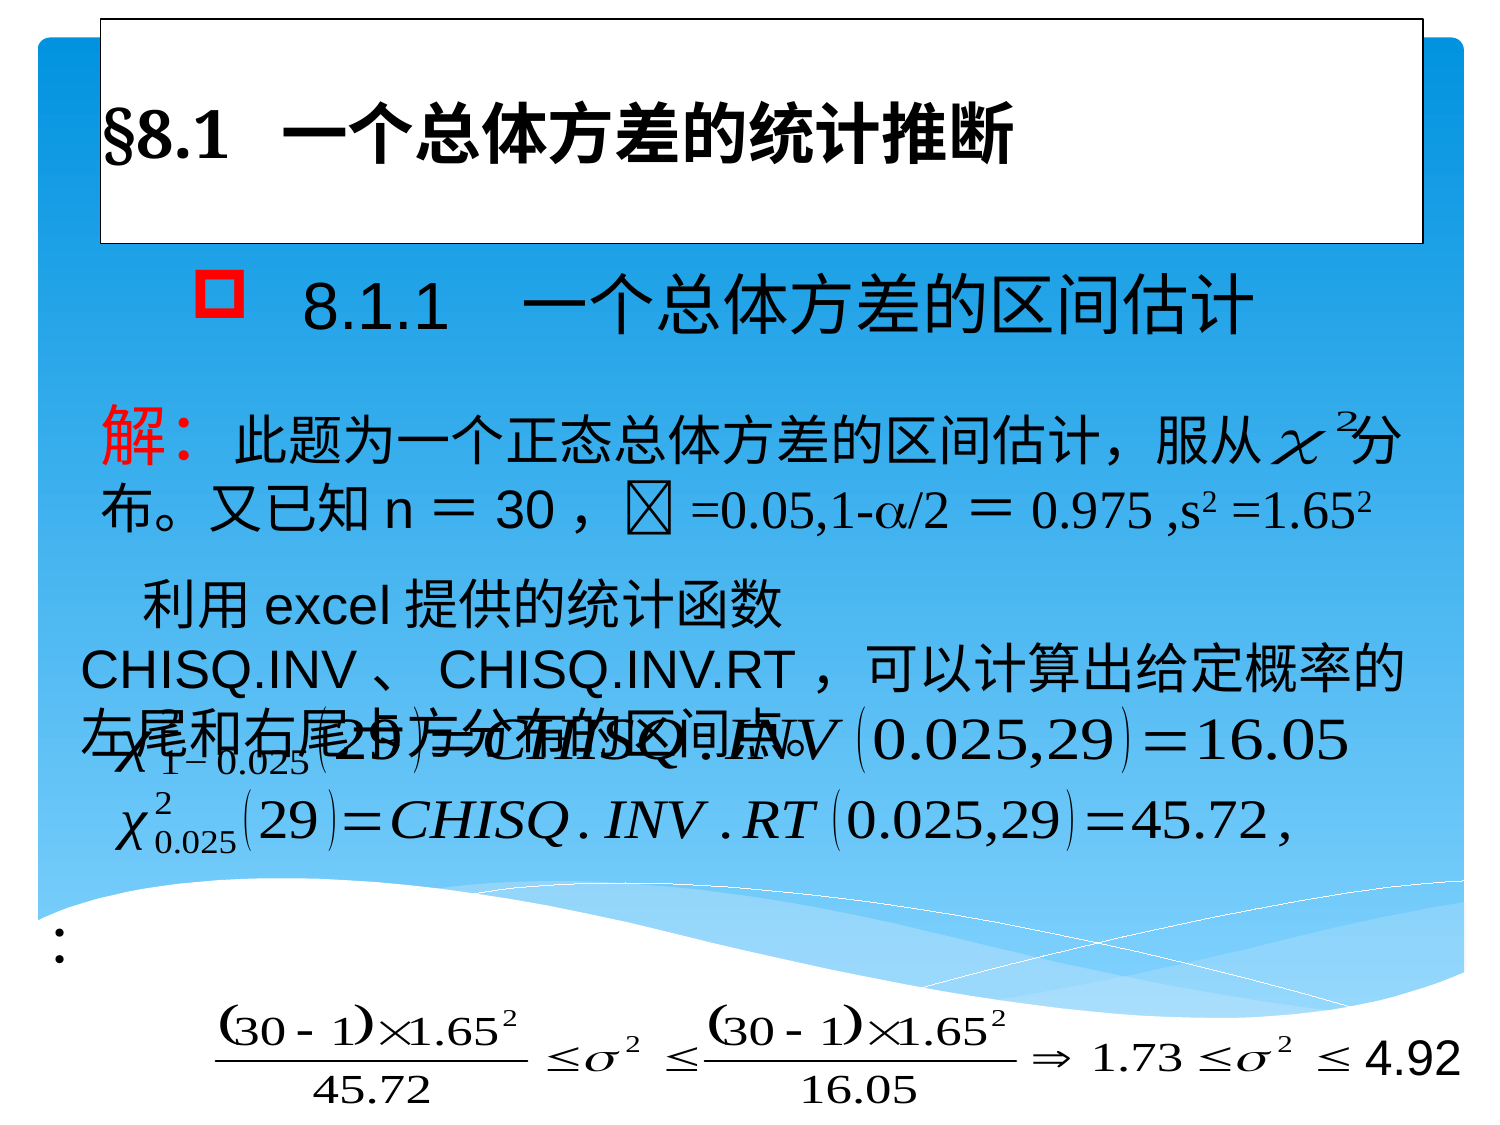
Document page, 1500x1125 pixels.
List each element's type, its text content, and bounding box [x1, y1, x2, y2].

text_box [206, 998, 1351, 1113]
text_box 利用excel提供的统计函数CHISQ.INV、CHISQ.INV.RT，可以计算出给定概率的左尾和右尾卡方分布的区间点。 [65, 562, 1454, 716]
title §8.1 一个总体方差的统计推断 [100, 75, 1424, 244]
text_box 4.92 [1356, 1017, 1498, 1093]
text_box [0, 0, 1500, 75]
subtitle 8.1.1 一个总体方差的区间估计 [100, 255, 1459, 362]
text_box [1257, 399, 1379, 476]
text_box 解：此题为一个正态总体方差的区间估计，服从 分布。又已知n＝30，=0.05,1-/2＝0.975 ,s2 =1.652 [85, 386, 1444, 539]
